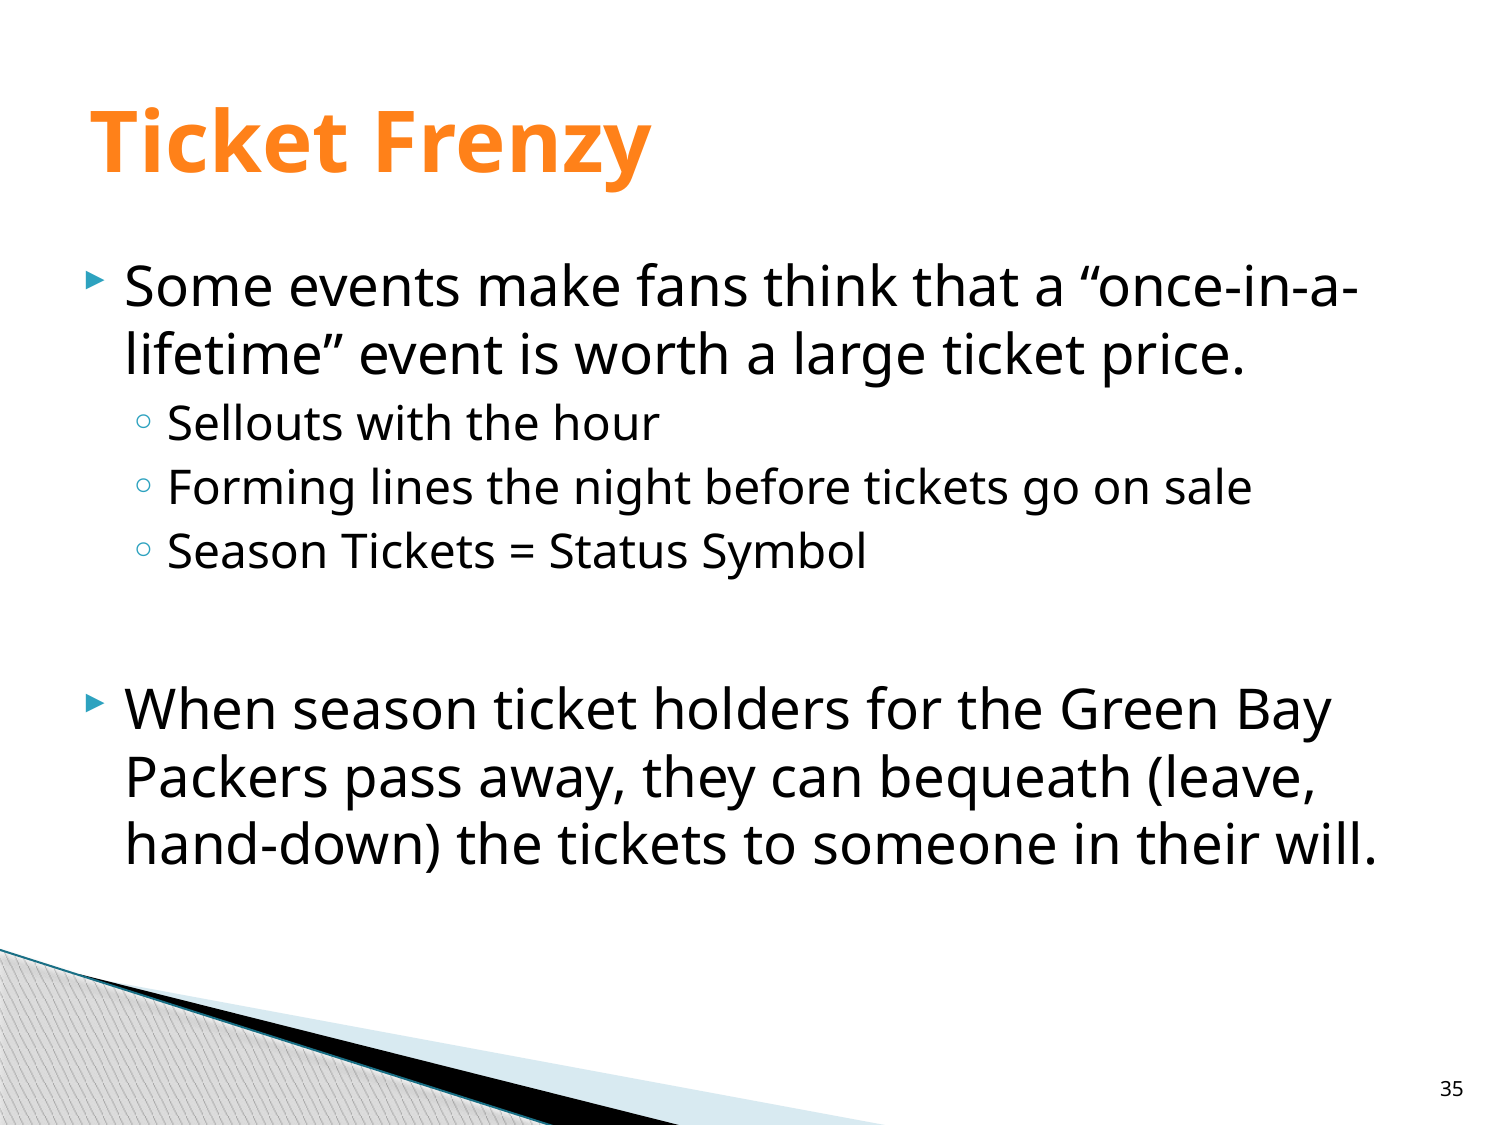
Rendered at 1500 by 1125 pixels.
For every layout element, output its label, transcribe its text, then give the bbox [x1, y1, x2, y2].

slide_number 35 [1418, 1051, 1479, 1112]
list Some events make fans think that a “once-in-a-lifetime” event is worth a large ticket price. Sellouts with the hour Forming lines the night before tickets go on sale Season Tickets = Status Symbol When season ticket holders for the Green Bay Packers pass away, they can bequeath (leave, hand-down) the tickets to someone in their will. [50, 243, 1463, 986]
title Ticket Frenzy [75, 45, 1425, 233]
